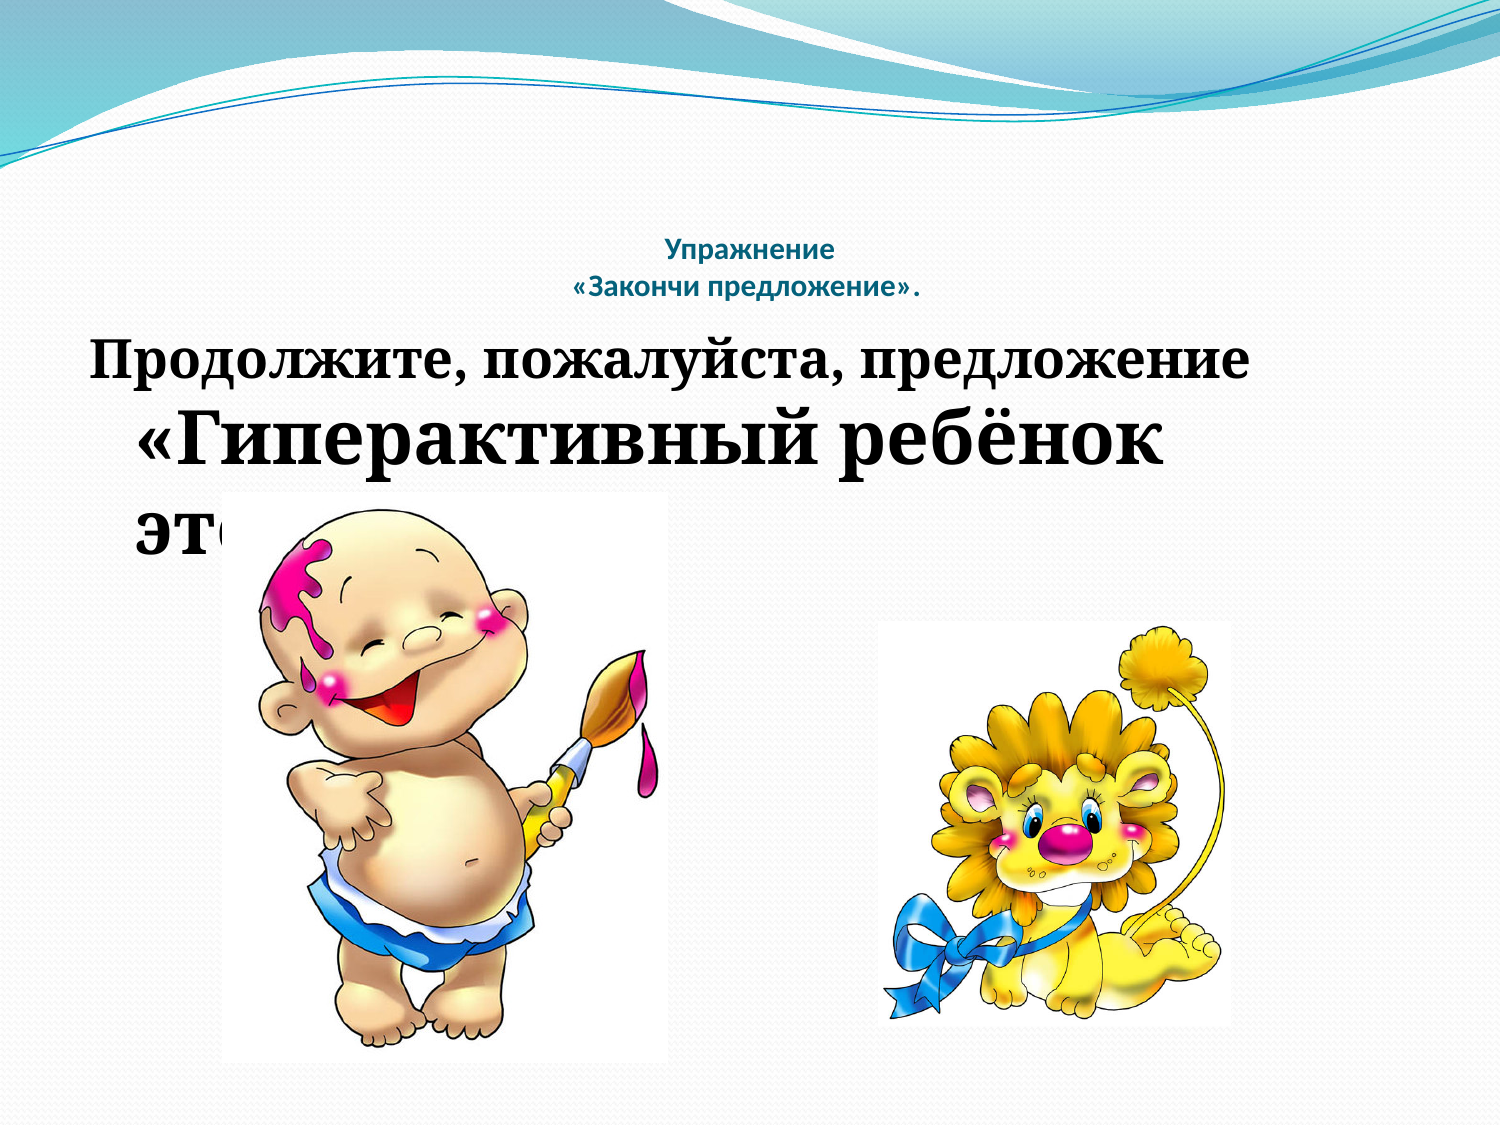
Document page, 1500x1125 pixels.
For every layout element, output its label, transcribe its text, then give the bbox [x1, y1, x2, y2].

list Продолжите, пожалуйста, предложение «Гиперактивный ребёнок это….» [75, 317, 1425, 1038]
title Упражнение «Закончи предложение». [75, 70, 1425, 303]
picture [878, 620, 1231, 1026]
picture [222, 491, 669, 1064]
